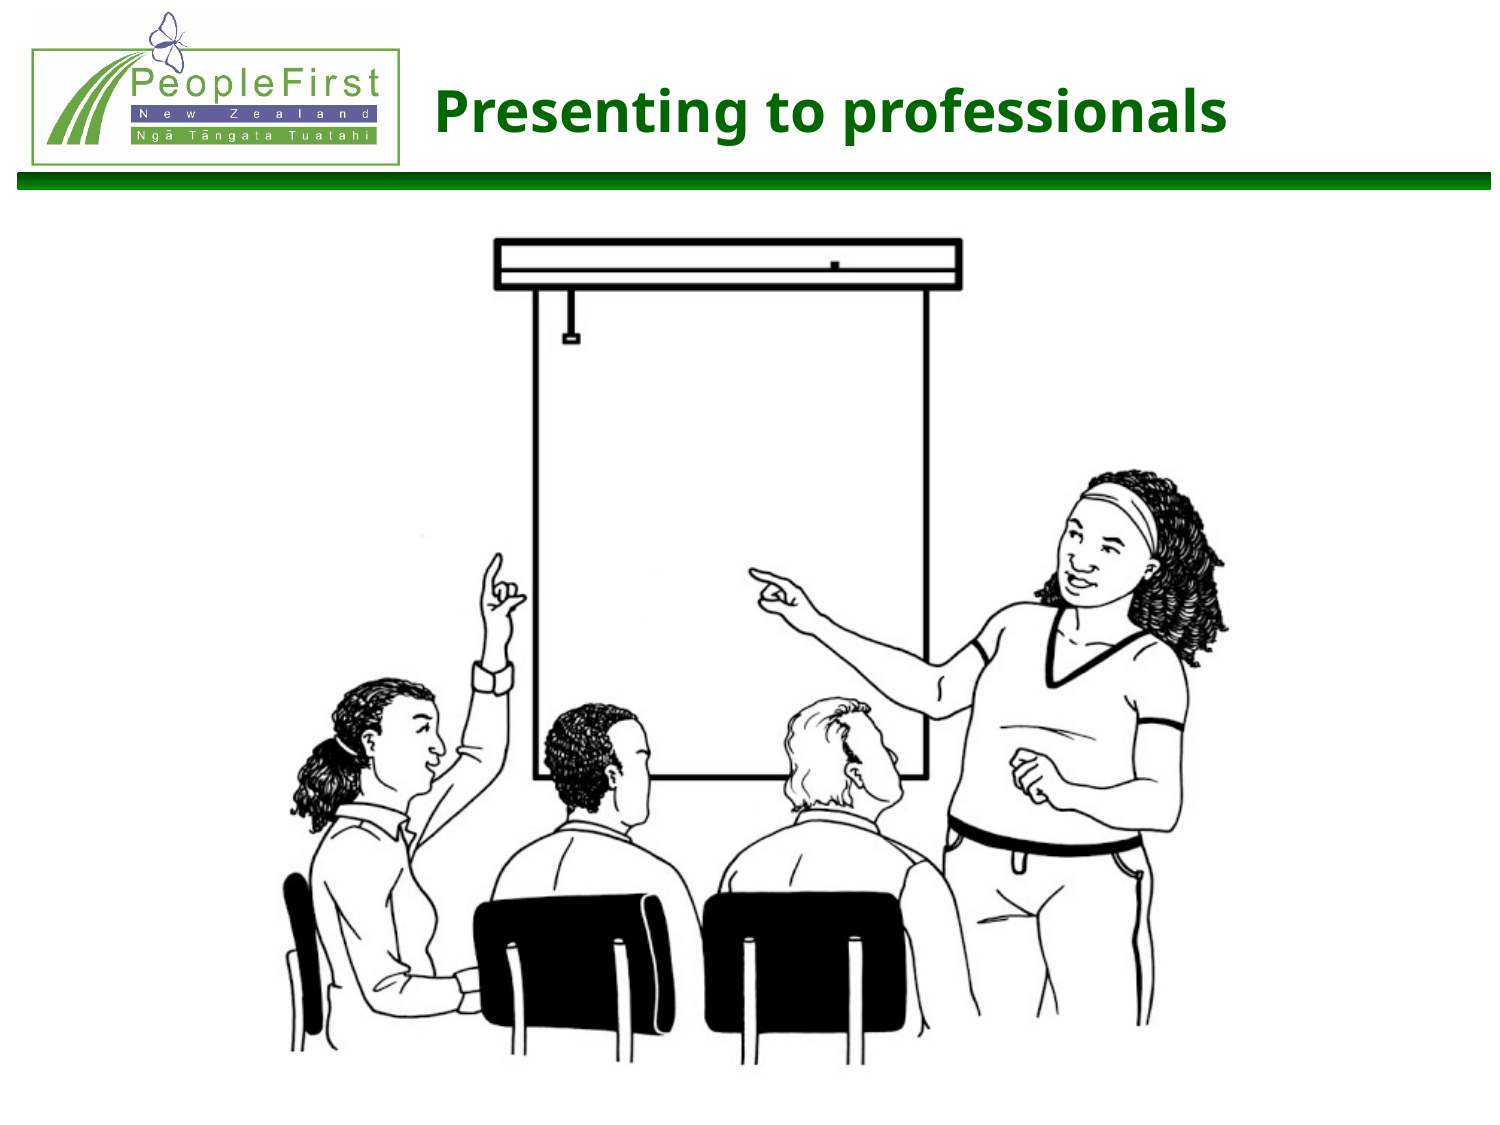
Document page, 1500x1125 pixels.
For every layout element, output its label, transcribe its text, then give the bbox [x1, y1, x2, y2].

picture [265, 219, 1245, 1080]
title Presenting to professionals [419, 66, 1491, 145]
picture [31, 11, 400, 166]
